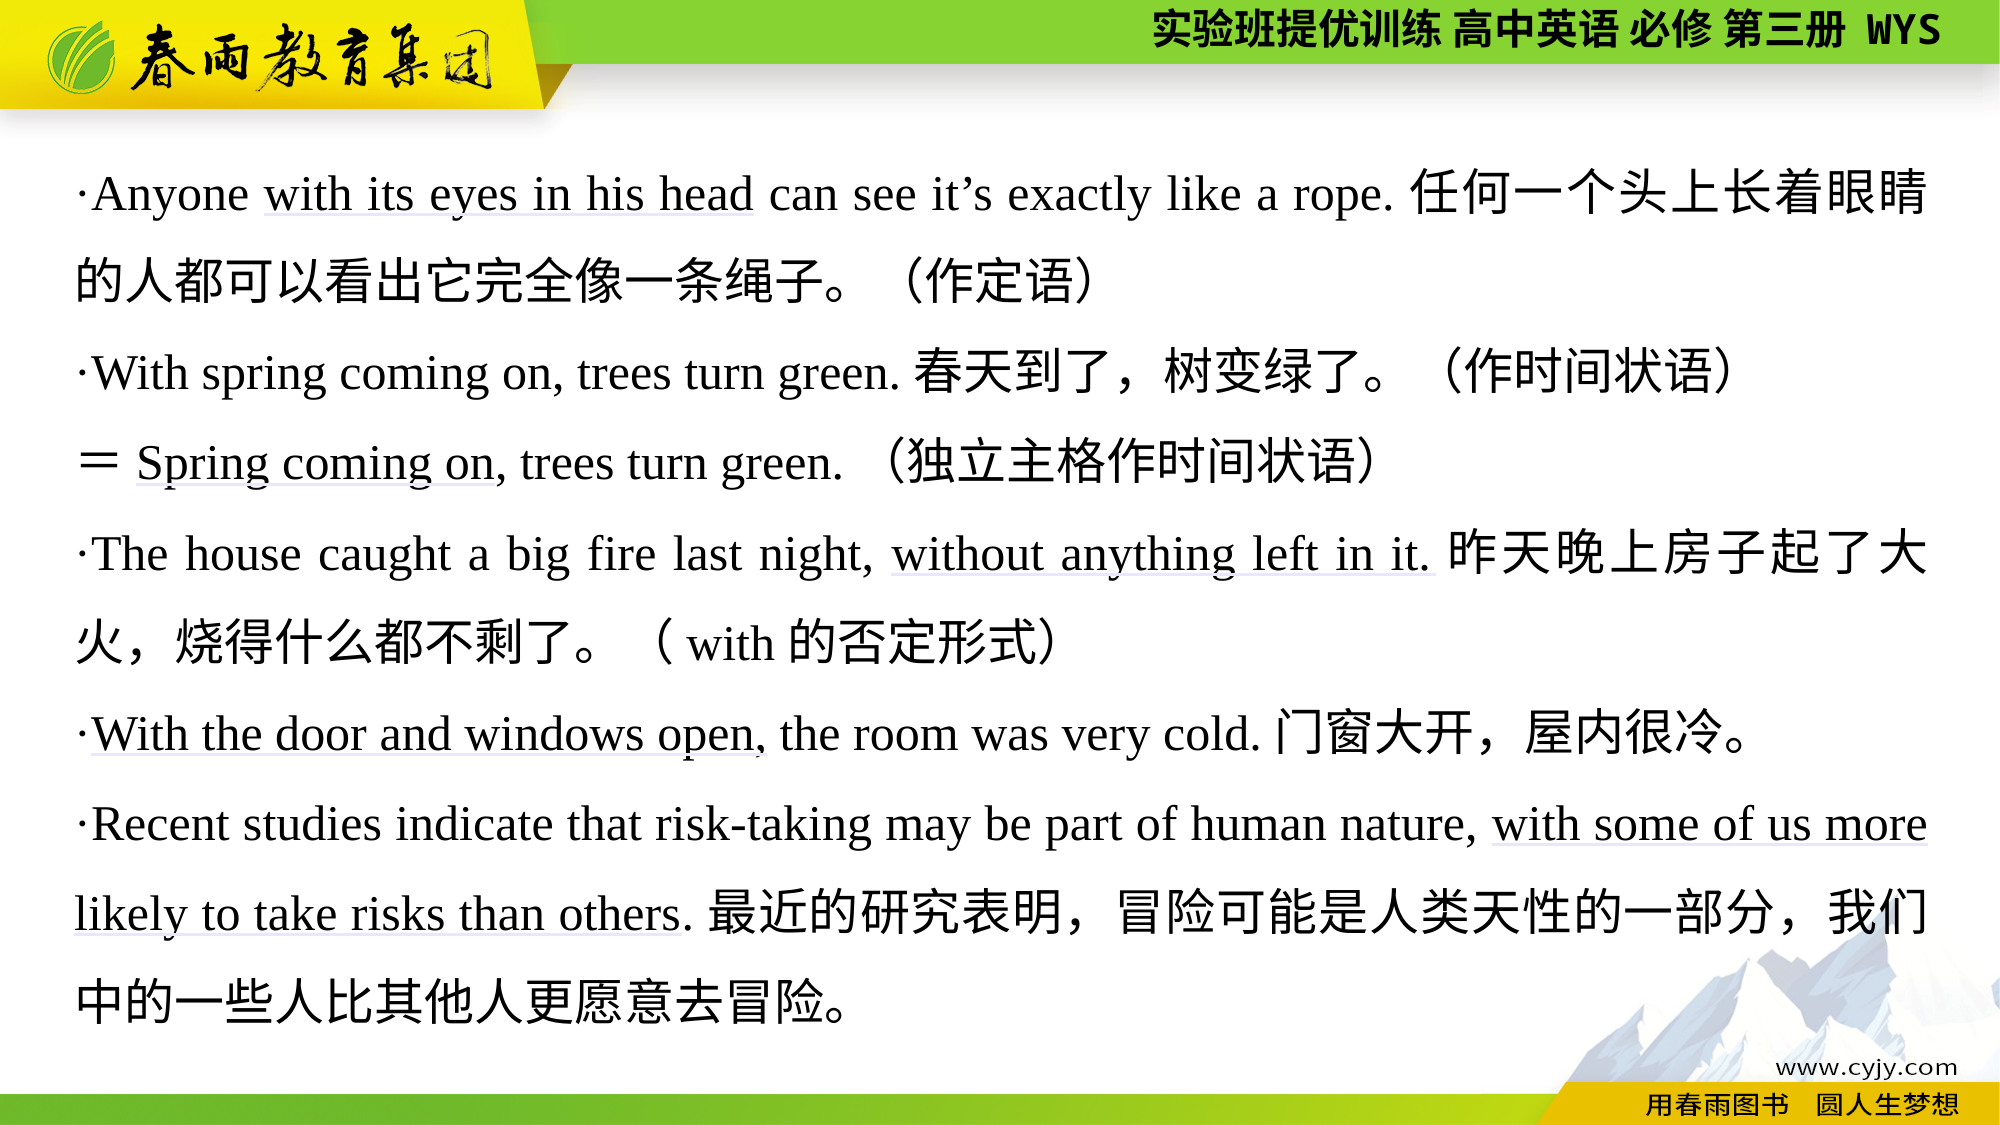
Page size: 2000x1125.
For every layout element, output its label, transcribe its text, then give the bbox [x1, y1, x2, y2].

picture [0, 0, 2000, 1125]
list ·Anyone with its eyes in his head can see it’s exactly like a rope.任何一个头上长着眼睛的人都可以看出它完全像一条绳子。（作定语） ·With spring coming on, trees turn green.春天到了，树变绿了。（作时间状语） ＝Spring coming on, trees turn green.（独立主格作时间状语） ·The house caught a big fire last night, without anything left in it.昨天晚上房子起了大火，烧得什么都不剩了。（with的否定形式） ·With the door and windows open, the room was very cold.门窗大开，屋内很冷。 ·Recent studies indicate that risk-taking may be part of human nature, with some of us more likely to take risks than others.最近的研究表明，冒险可能是人类天性的一部分，我们中的一些人比其他人更愿意去冒险。 [59, 122, 1944, 1047]
